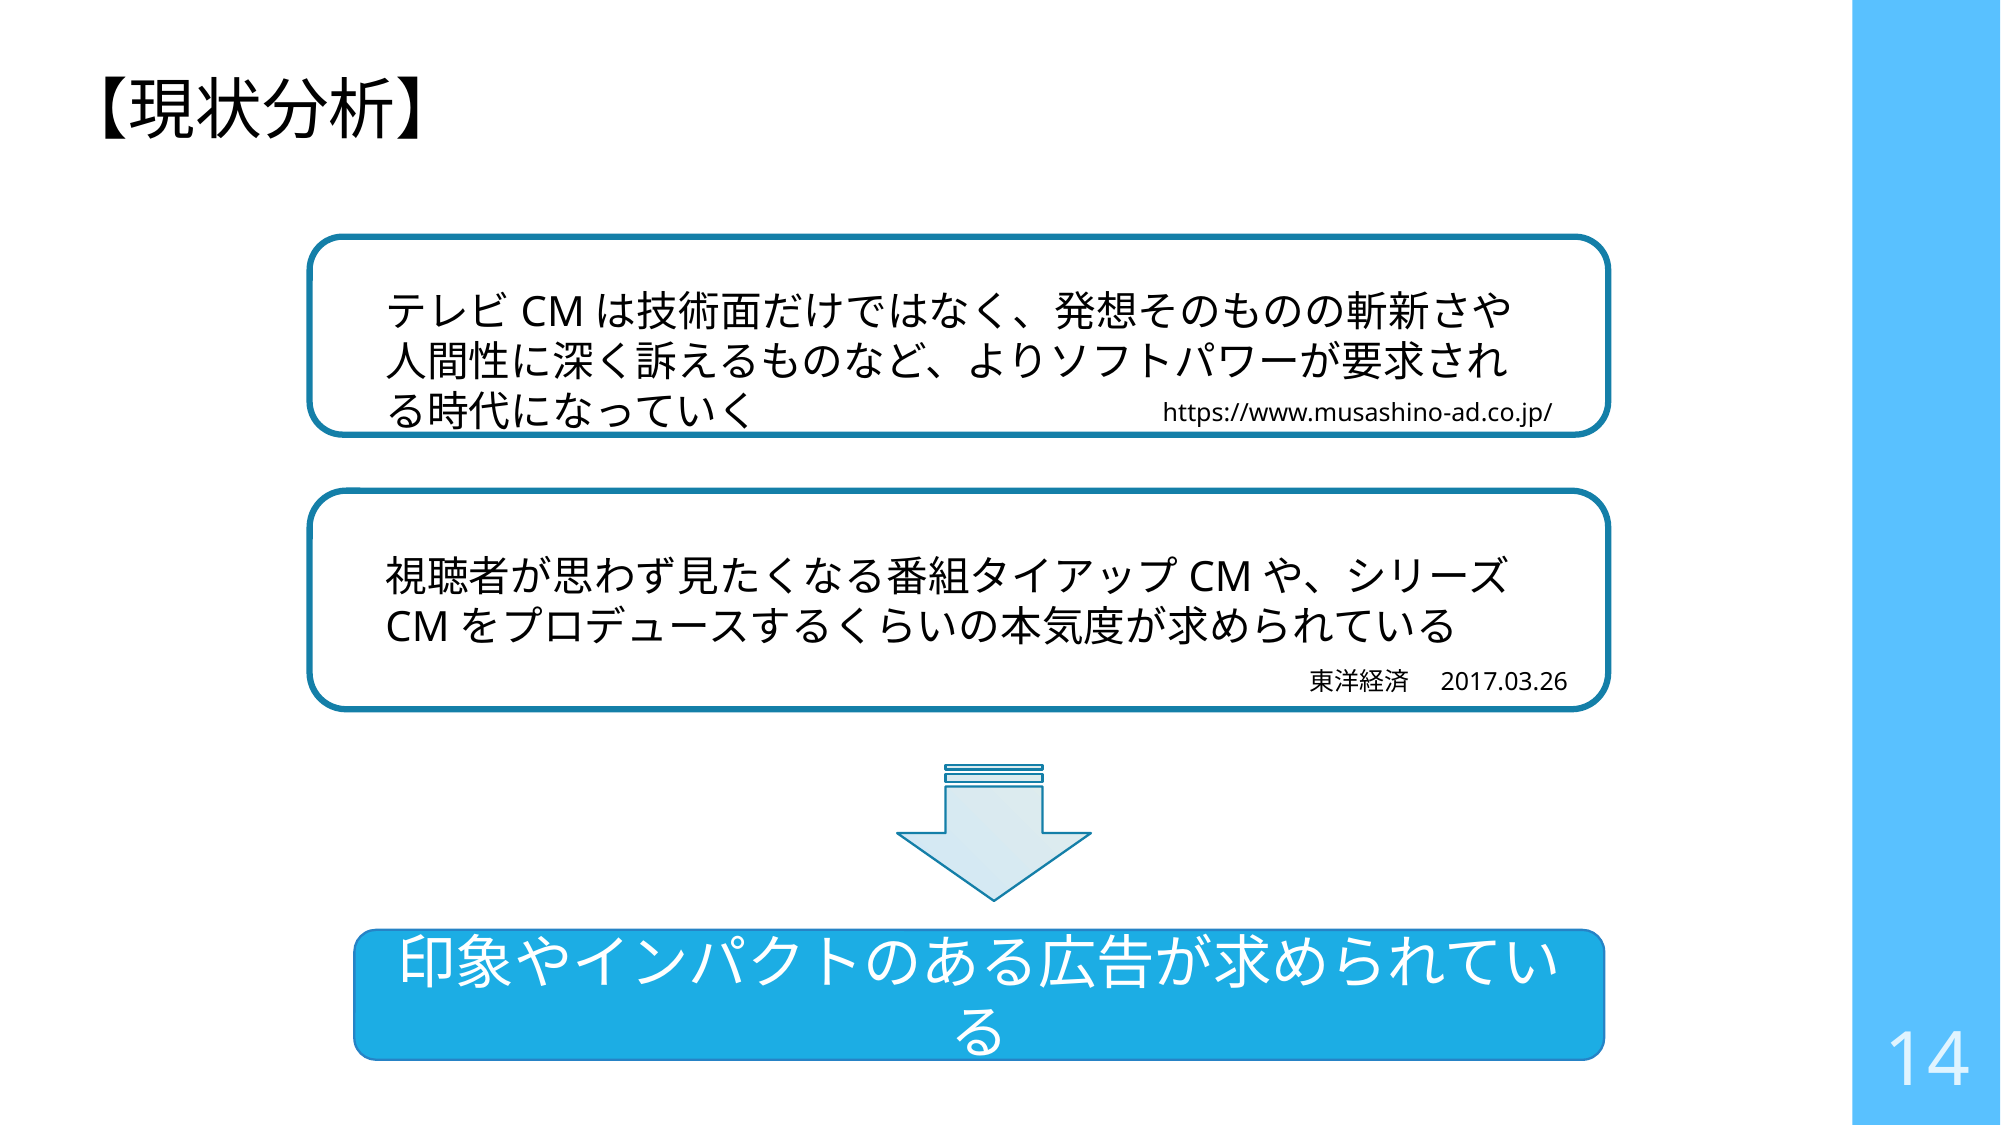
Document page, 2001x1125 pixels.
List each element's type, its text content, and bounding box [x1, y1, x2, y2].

text_box [944, 764, 1044, 771]
text_box テレビCMは技術面だけではなく、発想そのものの斬新さや人間性に深く訴えるものなど、よりソフトパワーが要求される時代になっていく [370, 436, 1548, 443]
text_box [896, 785, 1093, 902]
text_box 東洋経済 2017.03.26 [1294, 658, 1609, 703]
text_box 印象やインパクトのある広告が求められている [353, 928, 1606, 1061]
slide_number 14 [1852, 1012, 2000, 1110]
text_box [308, 235, 1610, 436]
text_box 【現状分析】 [47, 59, 478, 155]
text_box [944, 773, 1044, 783]
text_box https://www.musashino-ad.co.jp/ [1147, 389, 1609, 434]
text_box [308, 489, 1610, 711]
